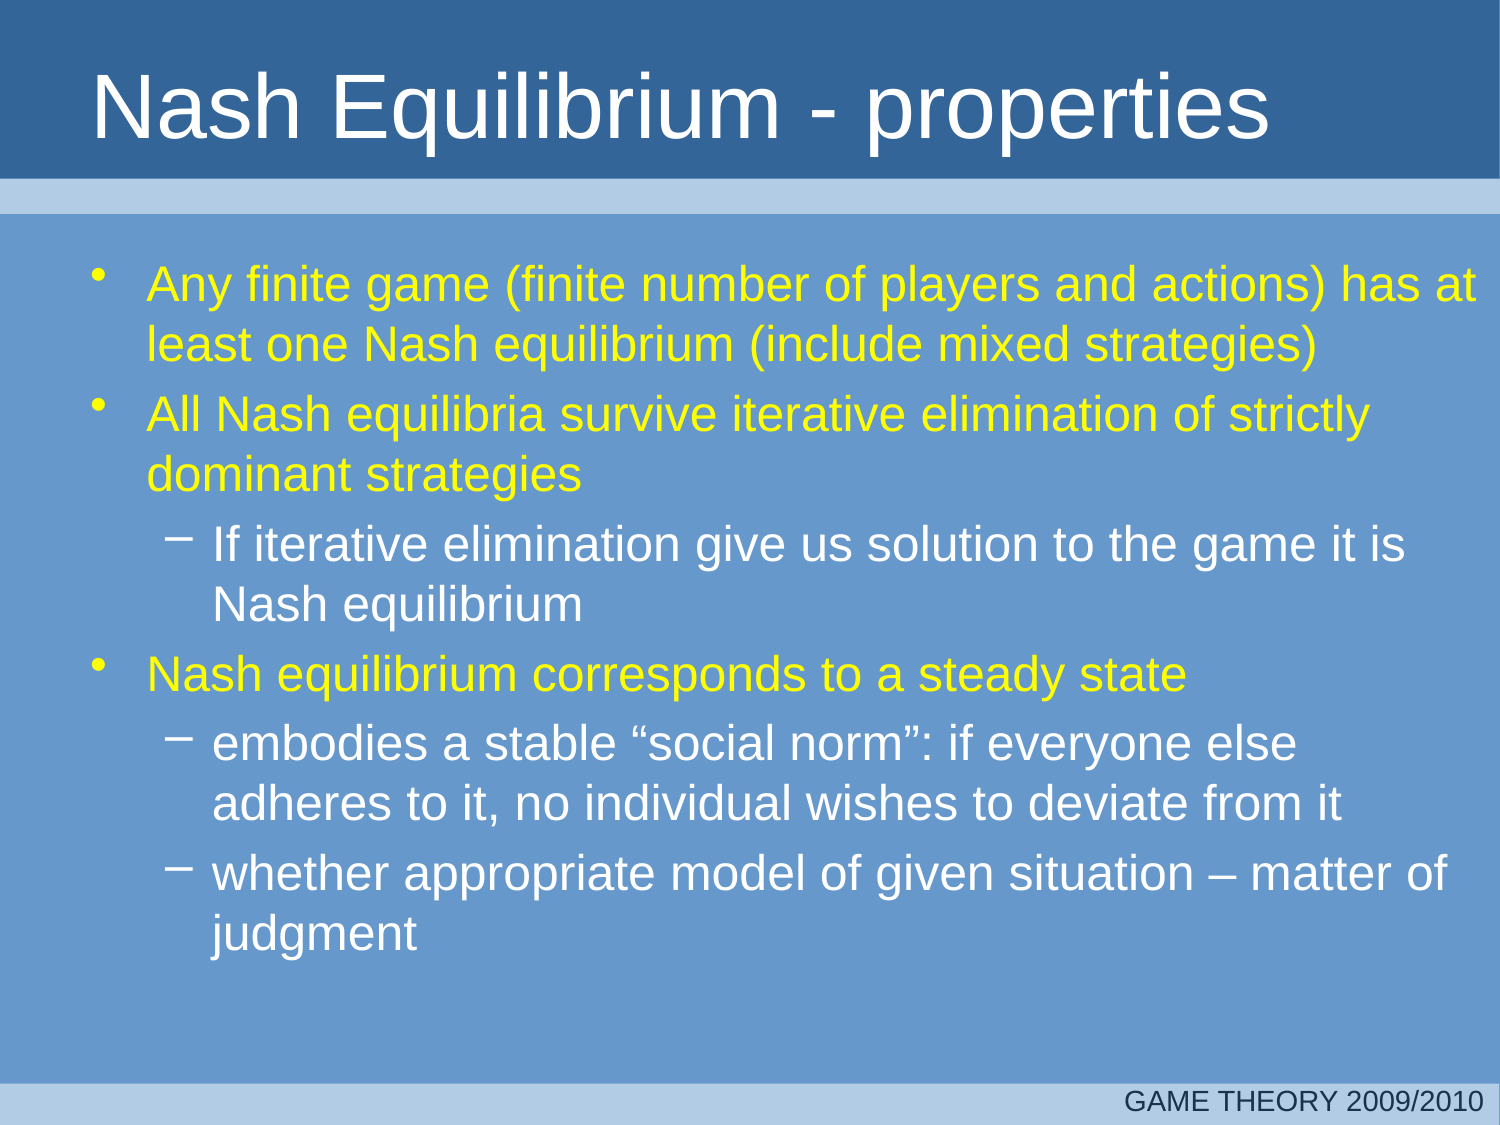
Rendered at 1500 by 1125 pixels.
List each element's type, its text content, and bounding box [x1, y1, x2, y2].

title Nash Equilibrium - properties [74, 42, 1436, 162]
list Any finite game (finite number of players and actions) has at least one Nash equilibrium (include mixed strategies) All Nash equilibria survive iterative elimination of strictly dominant strategies If iterative elimination give us solution to the game it is Nash equilibrium Nash equilibrium corresponds to a steady state embodies a stable “social norm”: if everyone else adheres to it, no individual wishes to deviate from it whether appropriate model of given situation – matter of judgment [74, 243, 1500, 1000]
text_box GAME THEORY 2009/2010 [1109, 1075, 1500, 1125]
